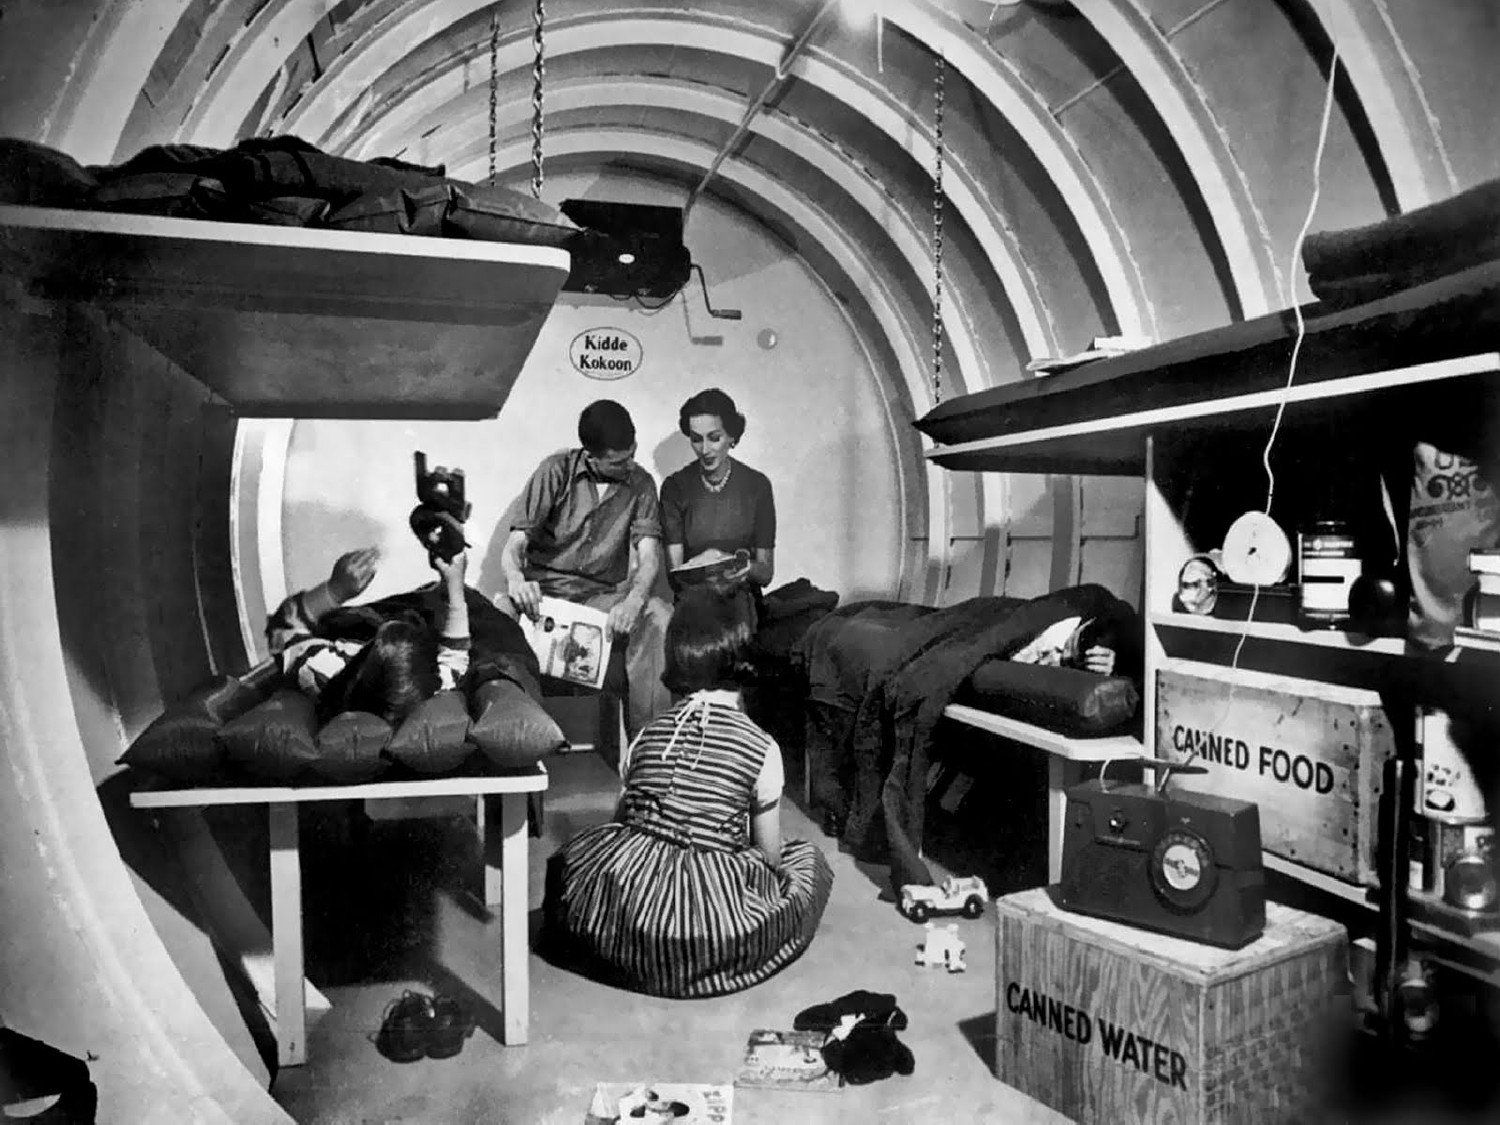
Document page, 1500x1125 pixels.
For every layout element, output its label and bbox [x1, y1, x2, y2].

list [0, 0, 1500, 1125]
